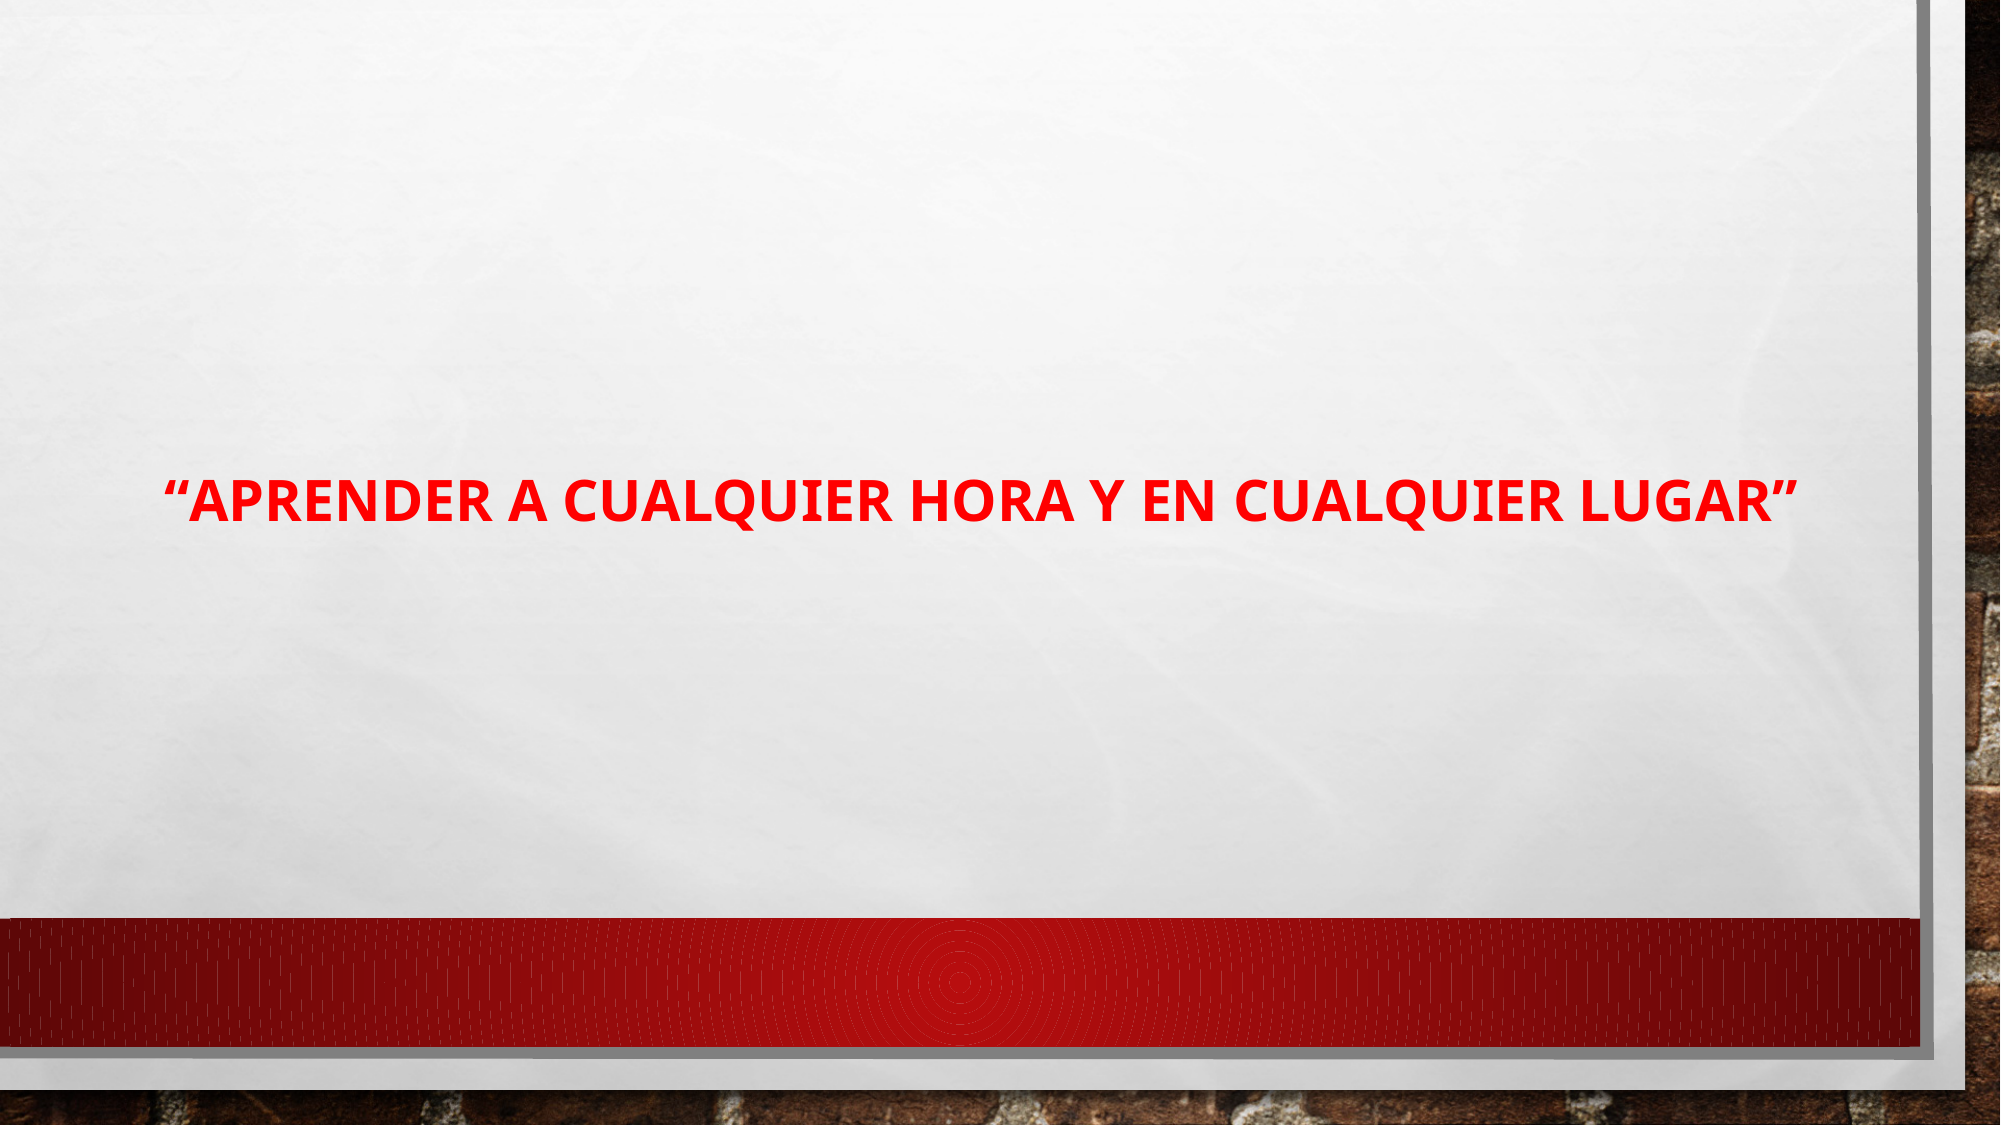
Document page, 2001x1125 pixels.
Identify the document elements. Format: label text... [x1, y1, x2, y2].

title “aprender a cualquier hora y en cualquier lugar” [123, 435, 1829, 625]
picture [0, 0, 2000, 1125]
